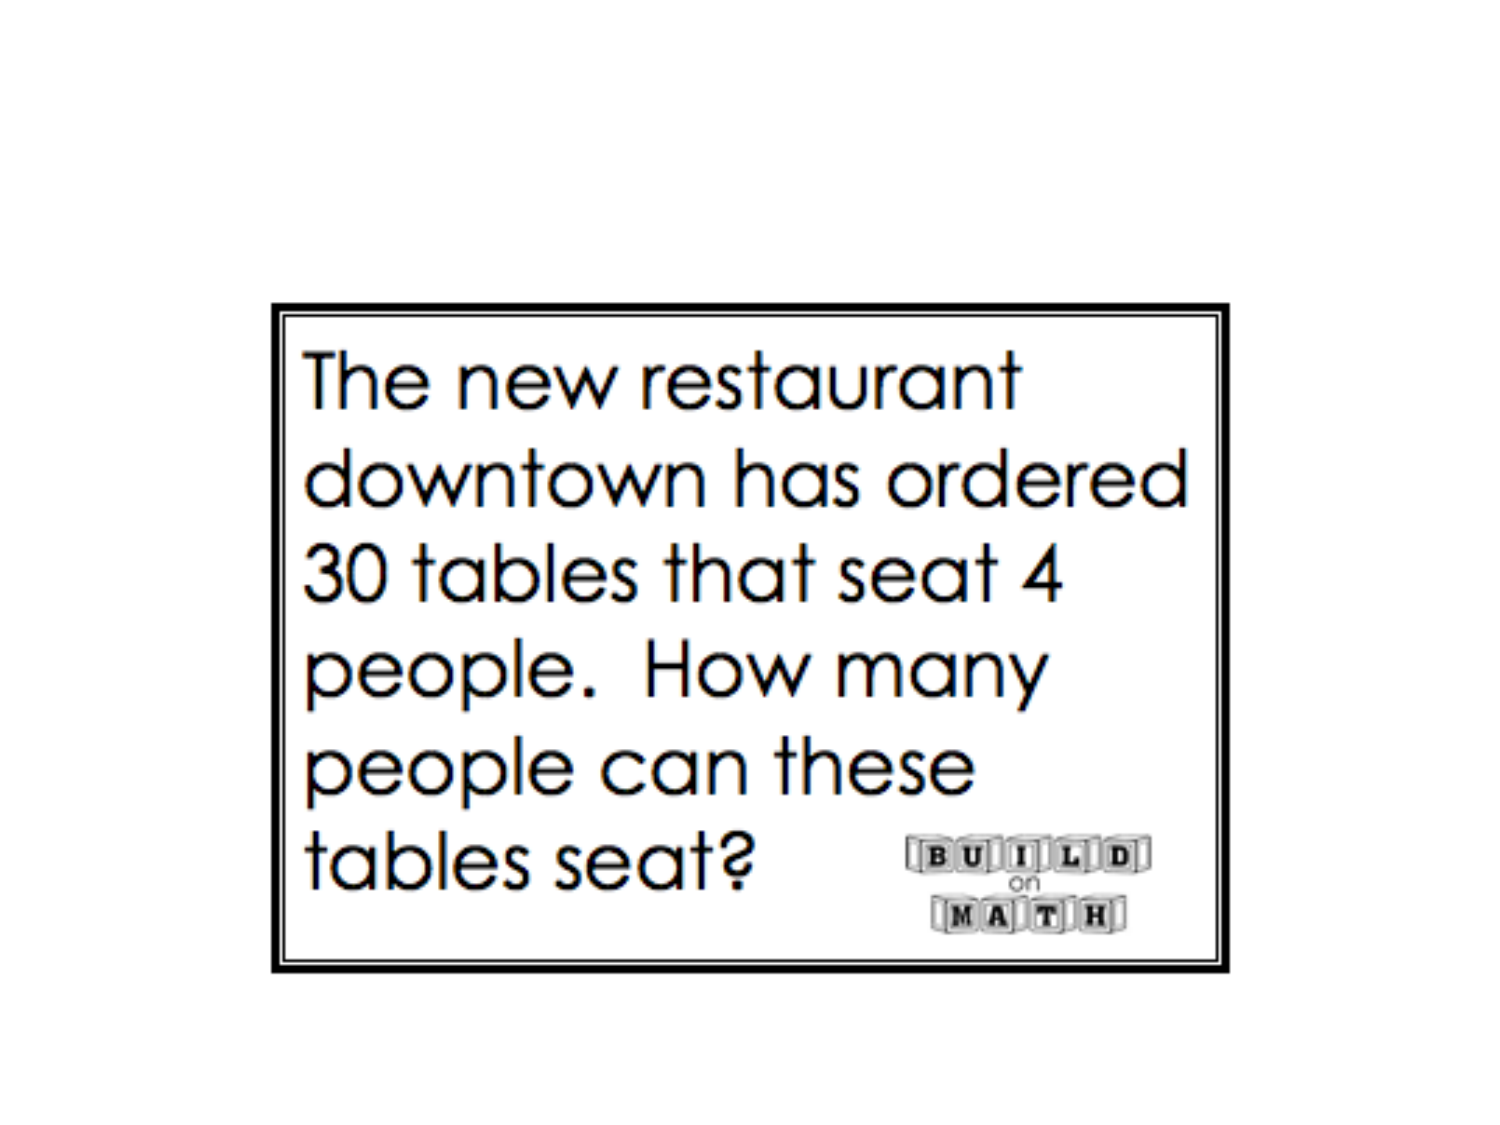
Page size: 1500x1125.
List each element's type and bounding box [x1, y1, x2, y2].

list [74, 262, 1426, 1006]
